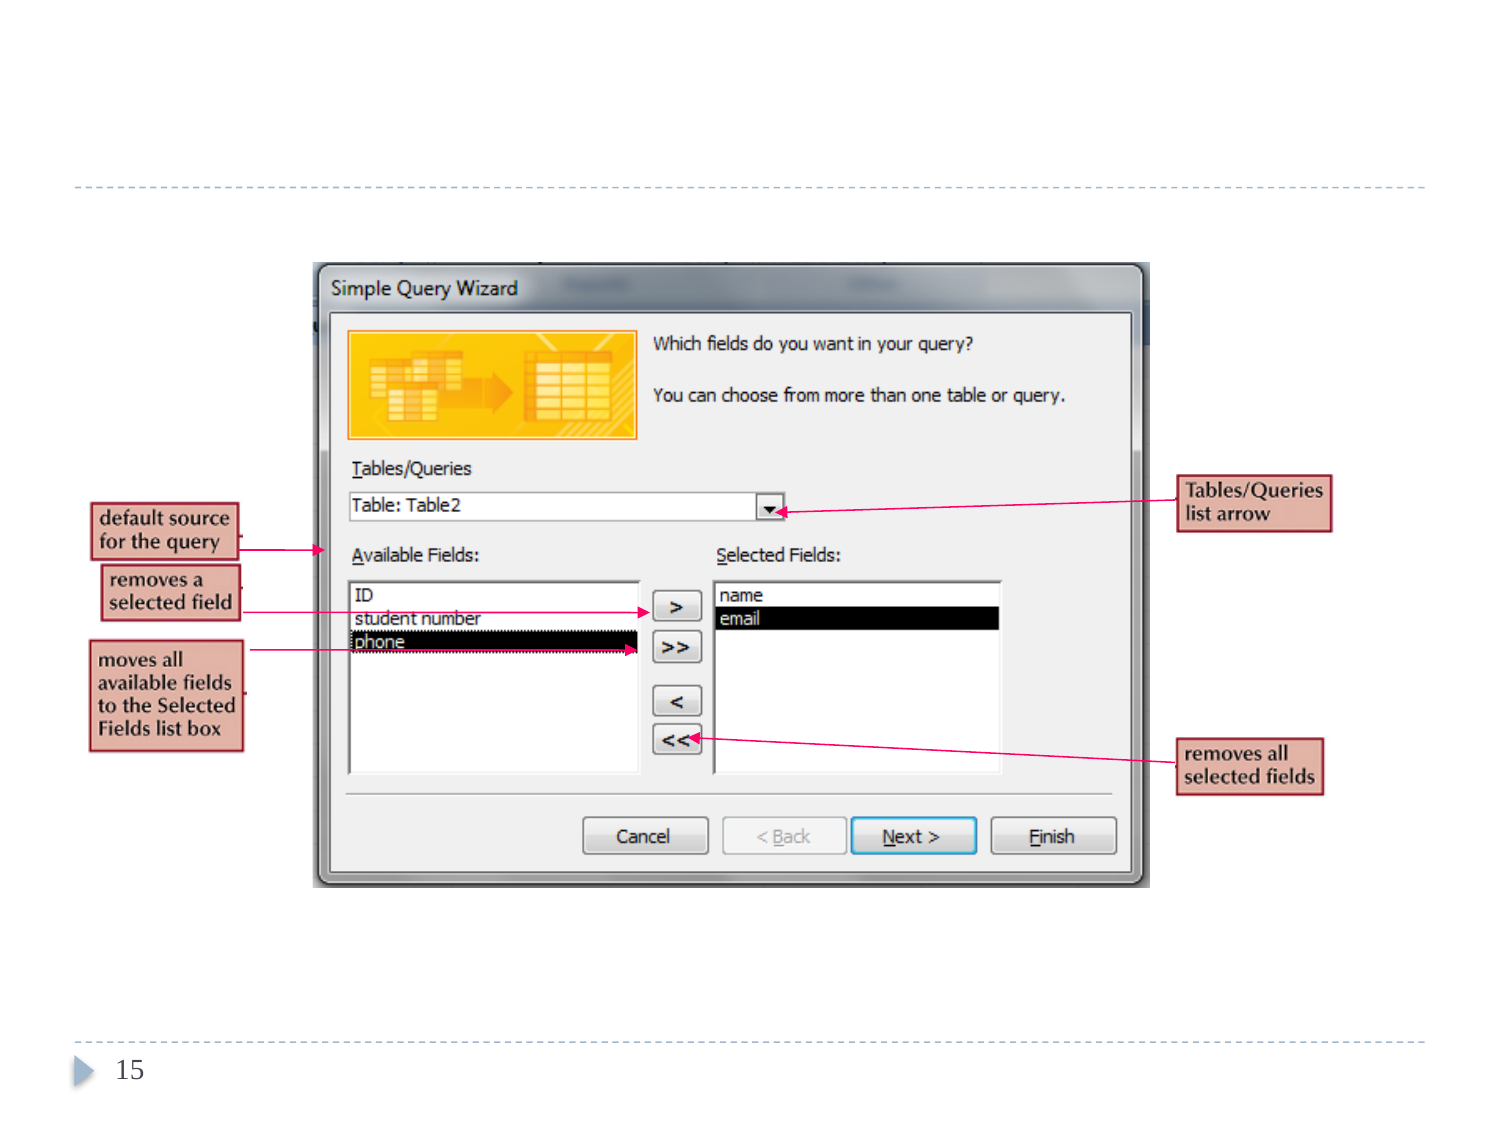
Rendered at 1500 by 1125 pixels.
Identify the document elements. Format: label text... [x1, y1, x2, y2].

slide_number 15 [100, 1042, 426, 1103]
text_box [87, 262, 1338, 888]
